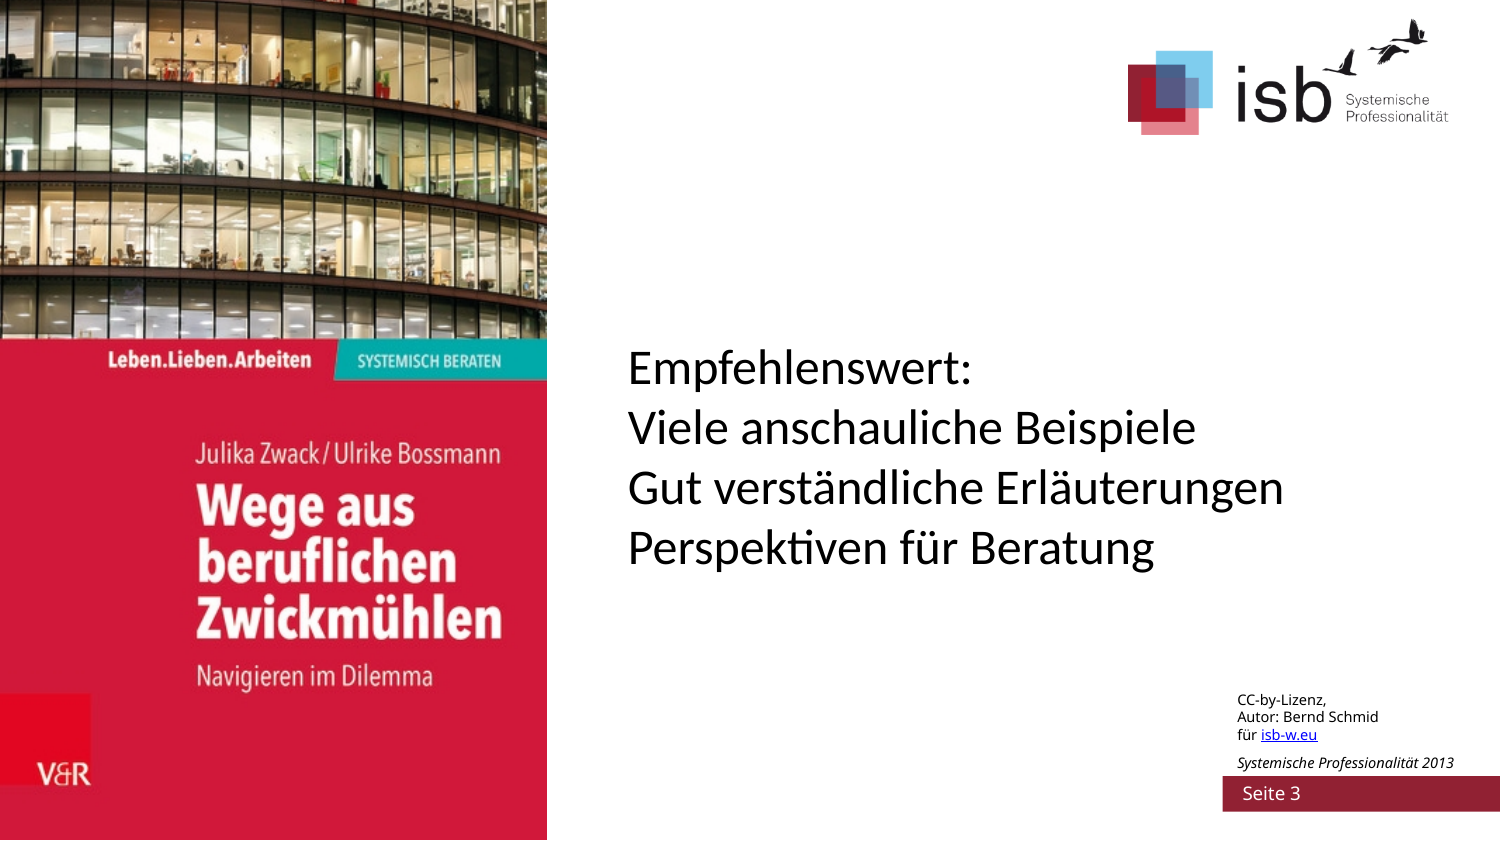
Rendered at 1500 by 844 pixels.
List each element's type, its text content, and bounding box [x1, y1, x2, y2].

picture [1128, 14, 1461, 139]
picture [0, 0, 548, 840]
slide_number Seite 3 [1222, 776, 1500, 812]
text_box Empfehlenswert: Viele anschauliche Beispiele Gut verständliche Erläuterungen Perspektiven für Beratung [613, 327, 1300, 583]
